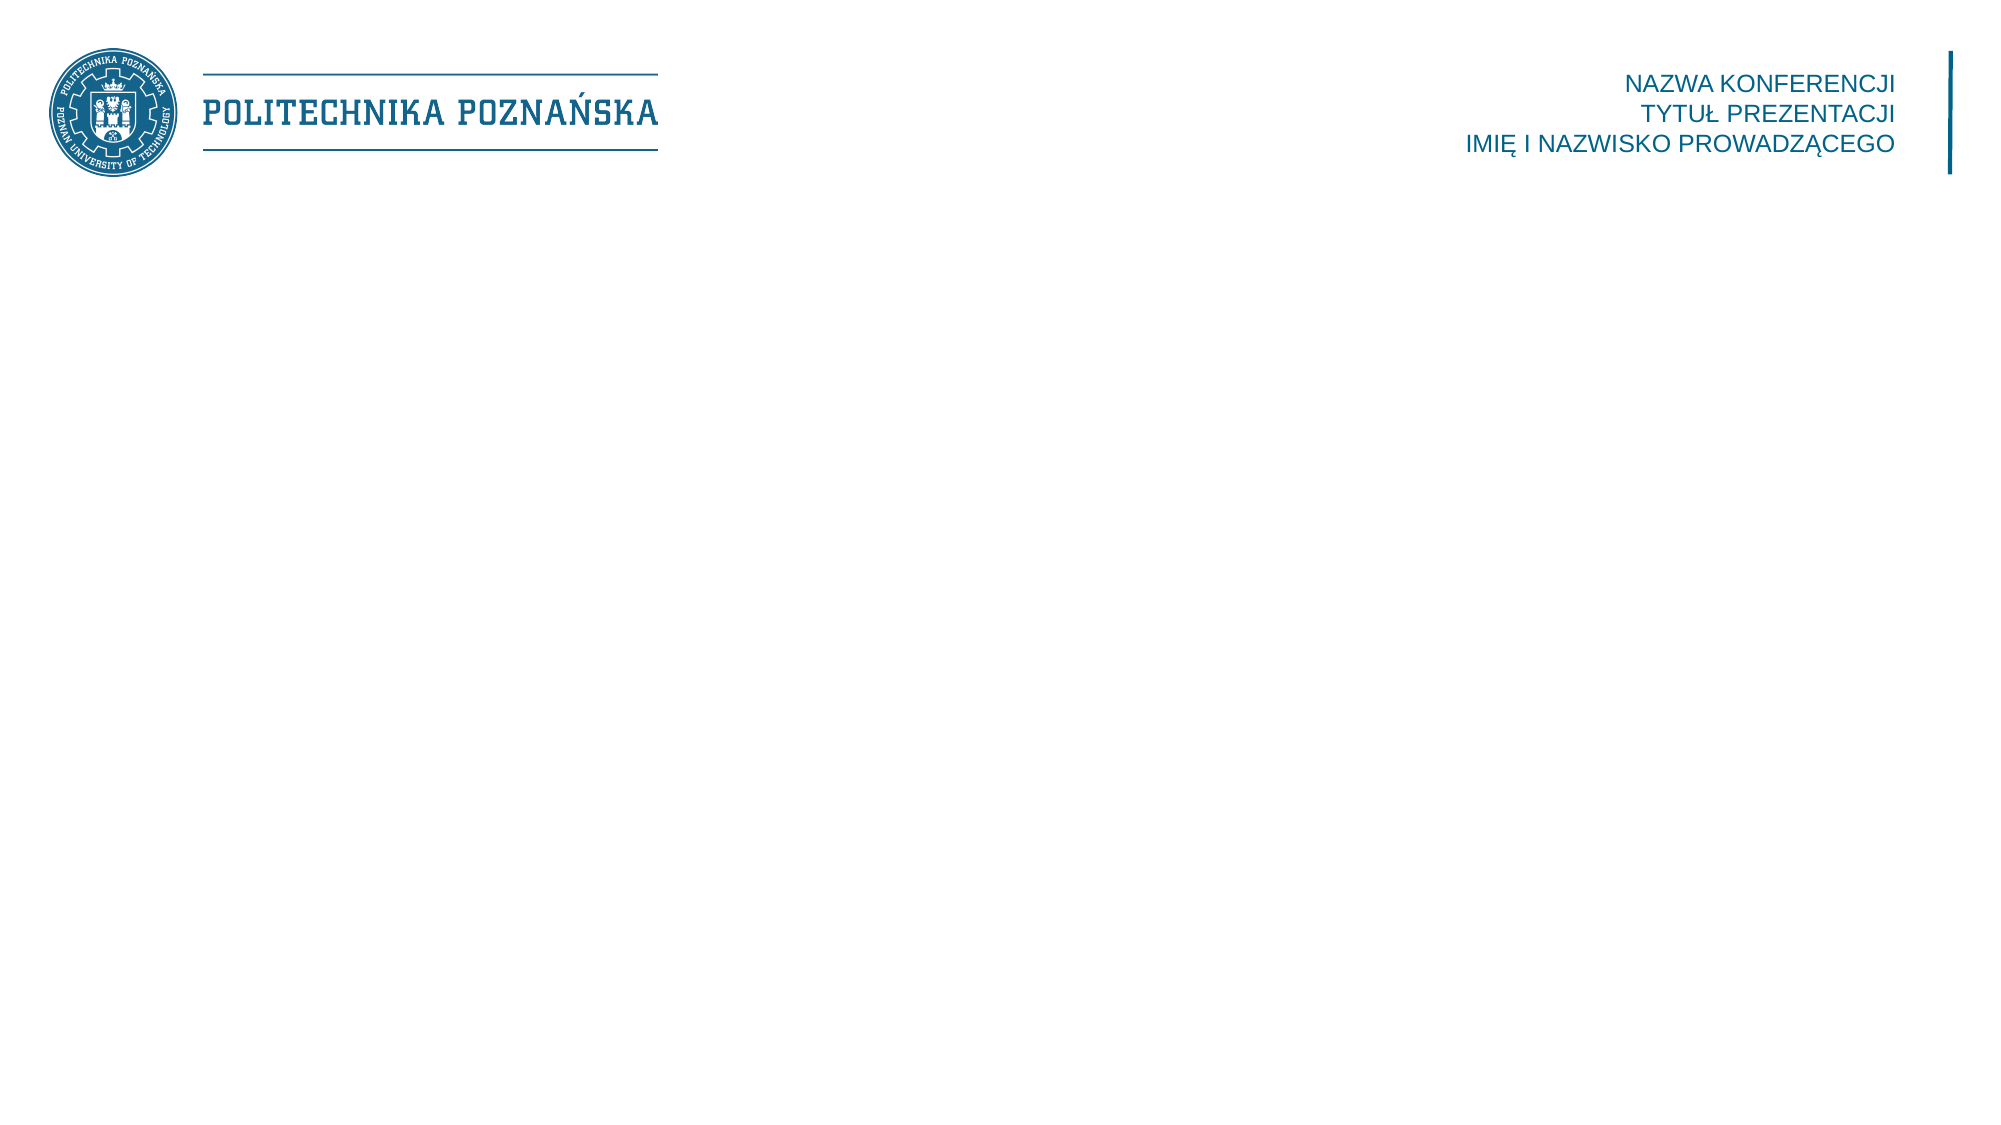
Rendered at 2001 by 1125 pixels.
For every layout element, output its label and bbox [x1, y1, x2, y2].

picture [49, 48, 658, 177]
